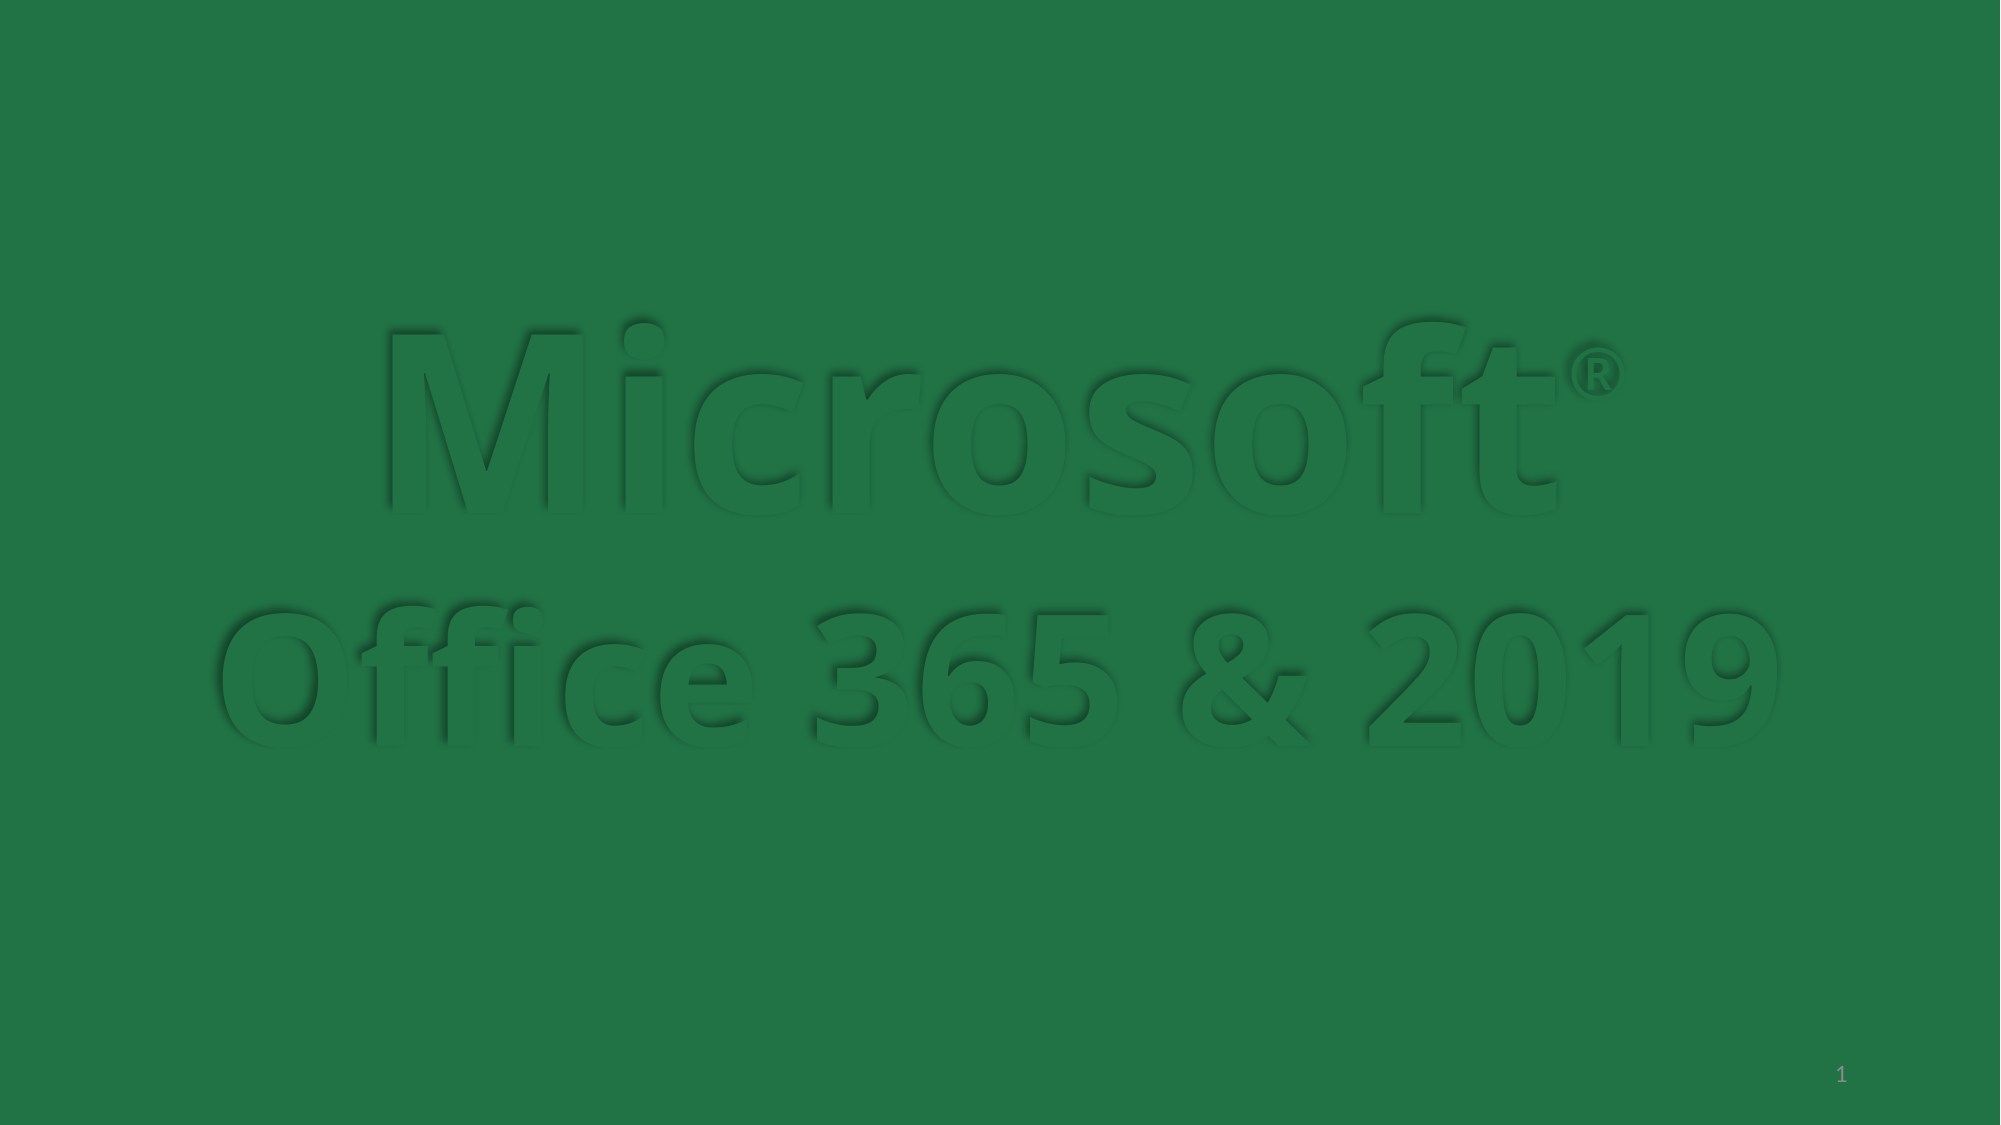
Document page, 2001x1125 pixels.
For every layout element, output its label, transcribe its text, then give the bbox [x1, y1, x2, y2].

text_box Microsoft® Office 365 & 2019 [162, 255, 1838, 791]
slide_number 1 [1412, 1042, 1863, 1103]
